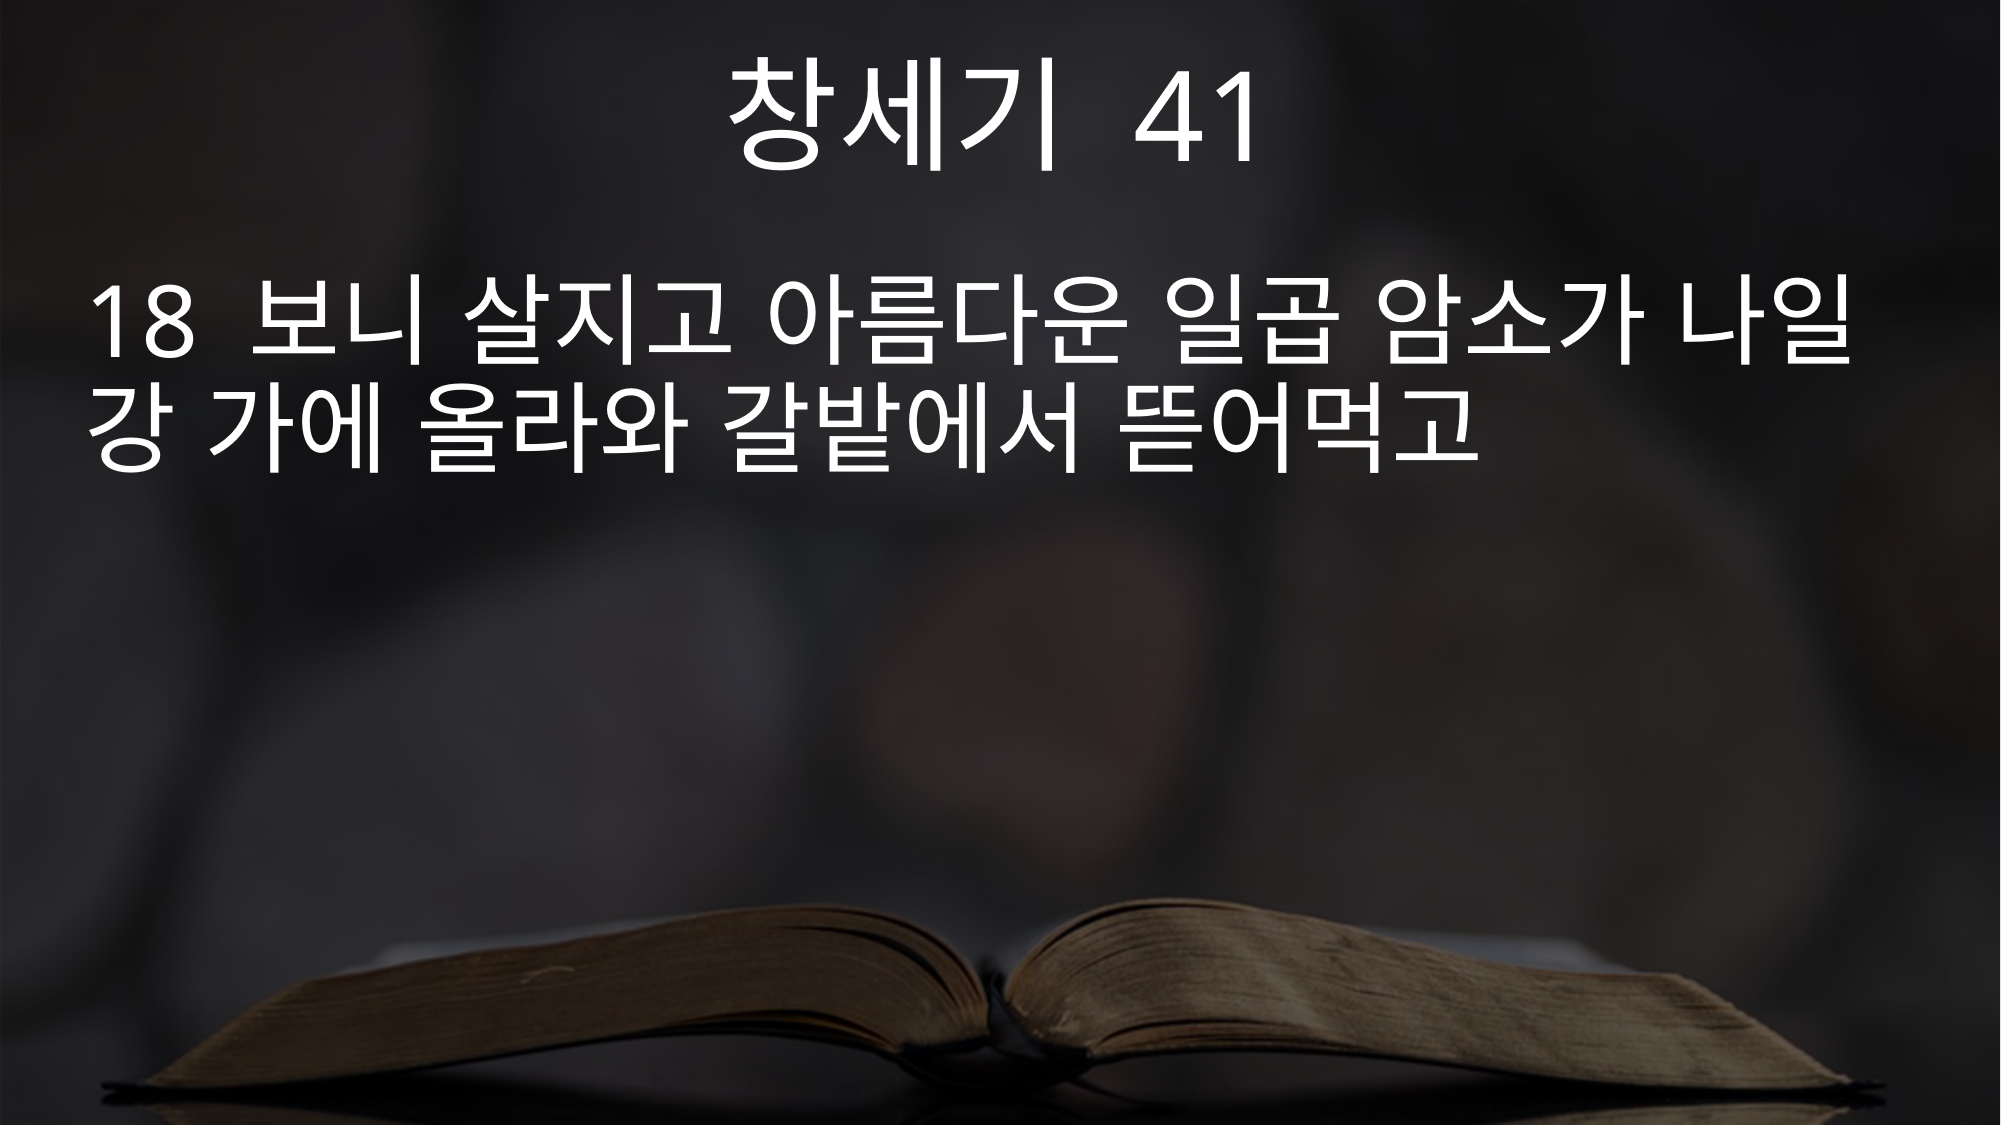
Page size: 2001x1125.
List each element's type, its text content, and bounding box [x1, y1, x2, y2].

footer 창세기 41 [0, 32, 2000, 192]
list 18 보니 살지고 아름다운 일곱 암소가 나일 강 가에 올라와 갈밭에서 뜯어먹고 [69, 263, 1953, 423]
picture [0, 0, 2001, 1125]
